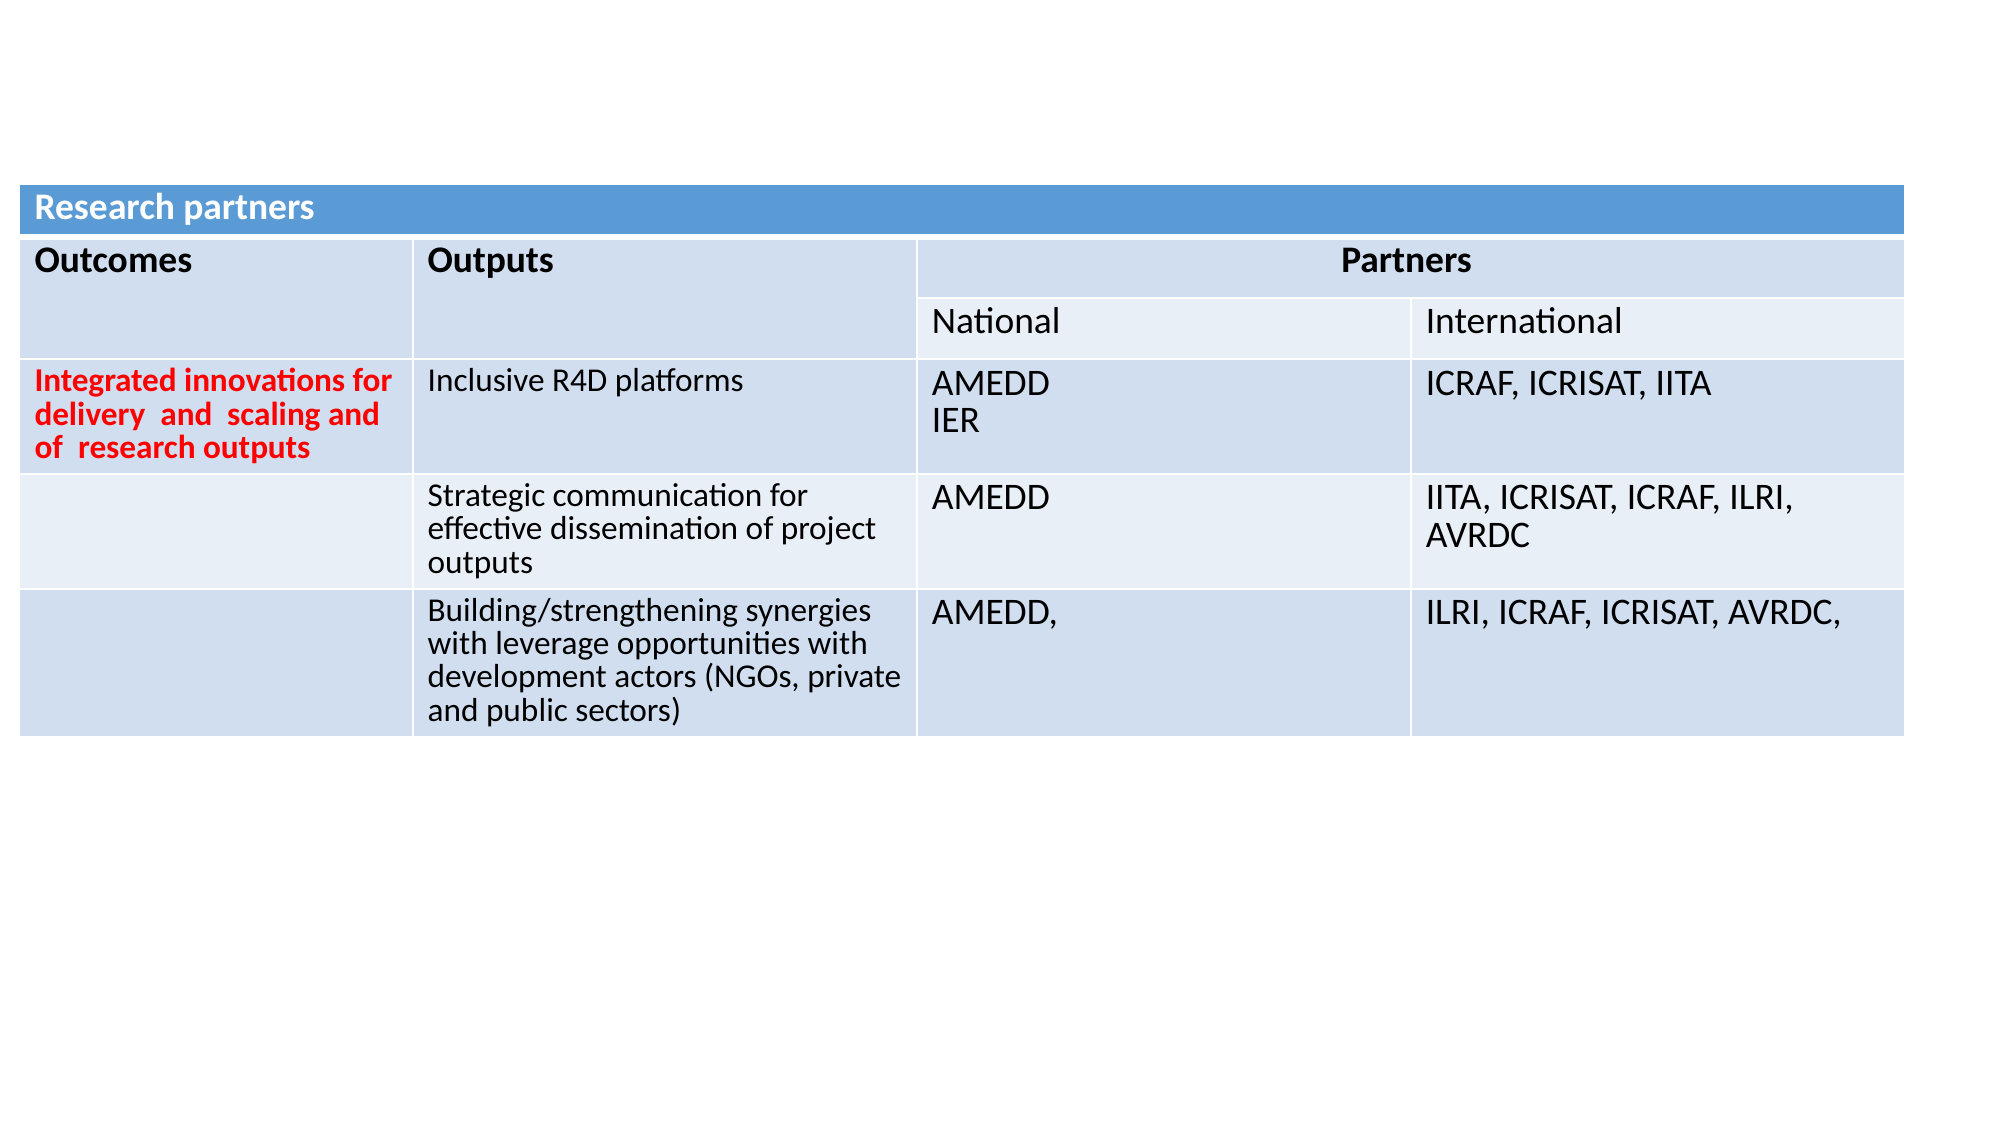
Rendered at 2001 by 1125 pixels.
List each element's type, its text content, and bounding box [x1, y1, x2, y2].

table_cell Strategic communication for effective dissemination of project outputs [414, 475, 916, 588]
table_cell ICRAF, ICRISAT, IITA [1412, 360, 1904, 473]
table_cell Outputs [414, 240, 916, 358]
table_cell [20, 475, 412, 588]
table_cell AMEDD [918, 475, 1410, 588]
table_cell ILRI, ICRAF, ICRISAT, AVRDC, [1412, 590, 1904, 736]
table_cell [20, 590, 412, 736]
table_cell International [1412, 299, 1904, 358]
table_cell Outcomes [20, 240, 412, 358]
table_cell AMEDD, [918, 590, 1410, 736]
table_cell Integrated innovations for delivery and scaling and of research outputs [20, 360, 412, 473]
table_cell Inclusive R4D platforms [414, 360, 916, 473]
table_cell Building/strengthening synergies with leverage opportunities with development actors (NGOs, private and public sectors) [414, 590, 916, 736]
table_cell Partners [918, 240, 1904, 297]
table_header Research partners [20, 185, 1904, 234]
table_cell National [918, 299, 1410, 358]
table_cell AMEDD IER [918, 360, 1410, 473]
table_cell IITA, ICRISAT, ICRAF, ILRI, AVRDC [1412, 475, 1904, 588]
